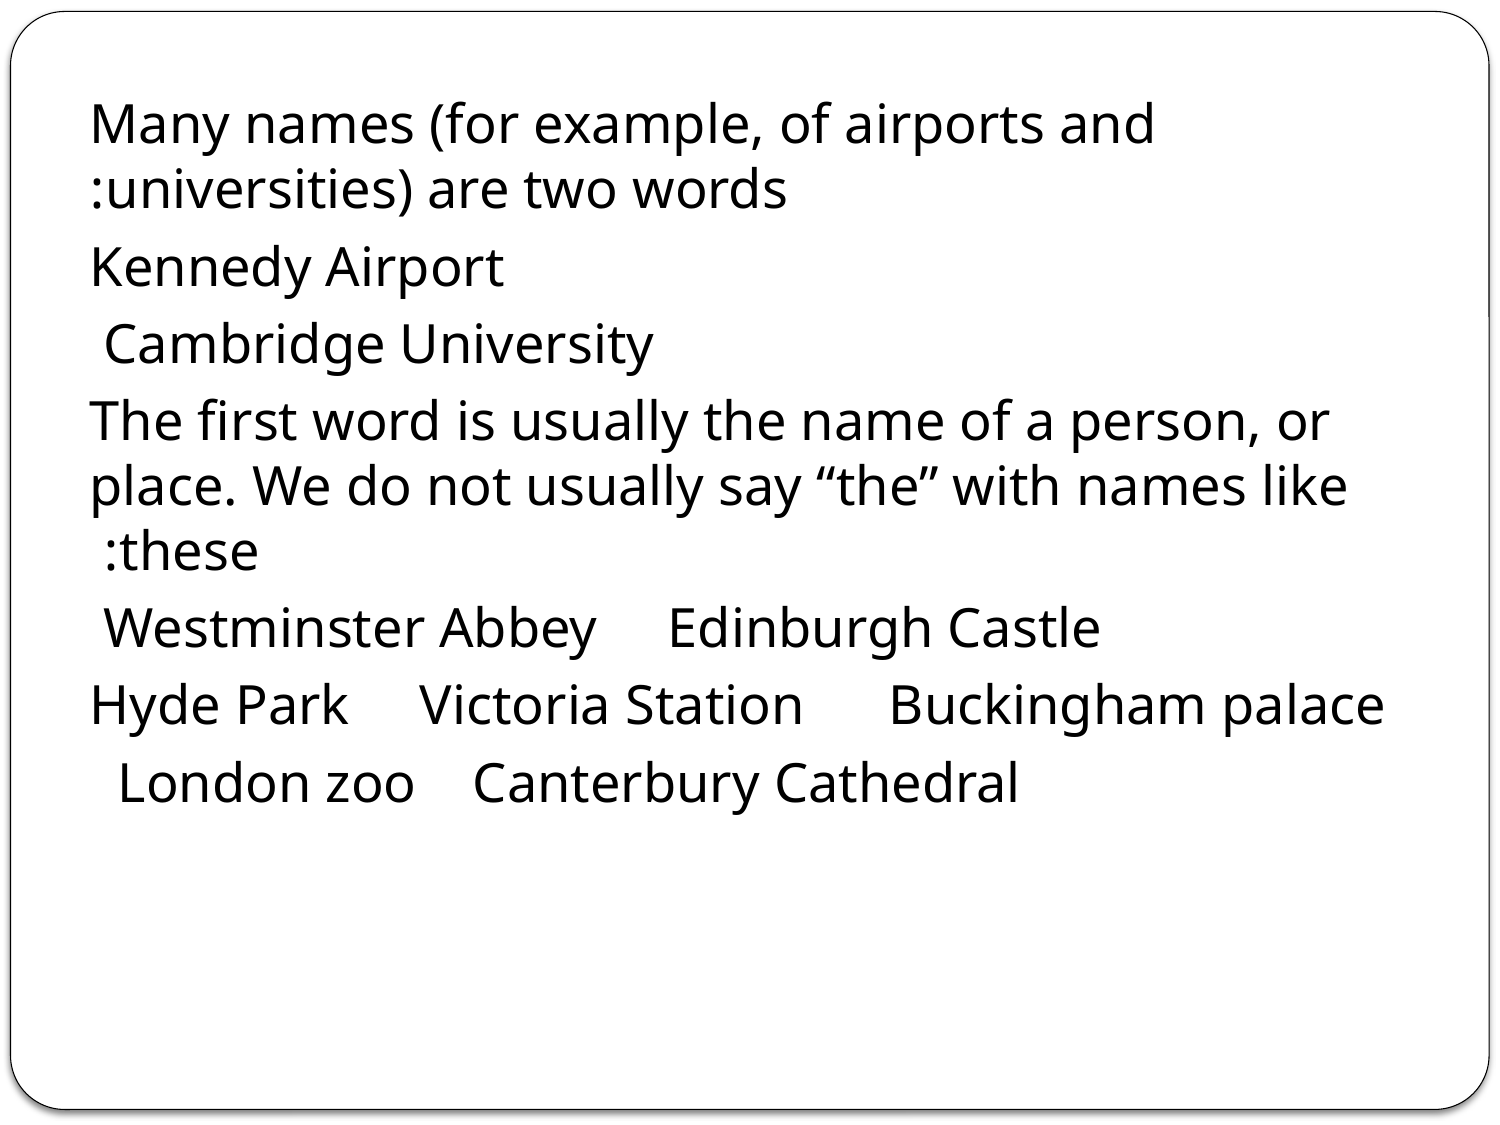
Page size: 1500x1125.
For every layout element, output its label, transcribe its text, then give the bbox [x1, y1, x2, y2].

list Many names (for example, of airports and universities) are two words: Kennedy Airport Cambridge University The first word is usually the name of a person, or place. We do not usually say “the” with names like these: Westminster Abbey Edinburgh Castle Hyde Park Victoria Station Buckingham palace London zoo Canterbury Cathedral [75, 82, 1425, 1005]
